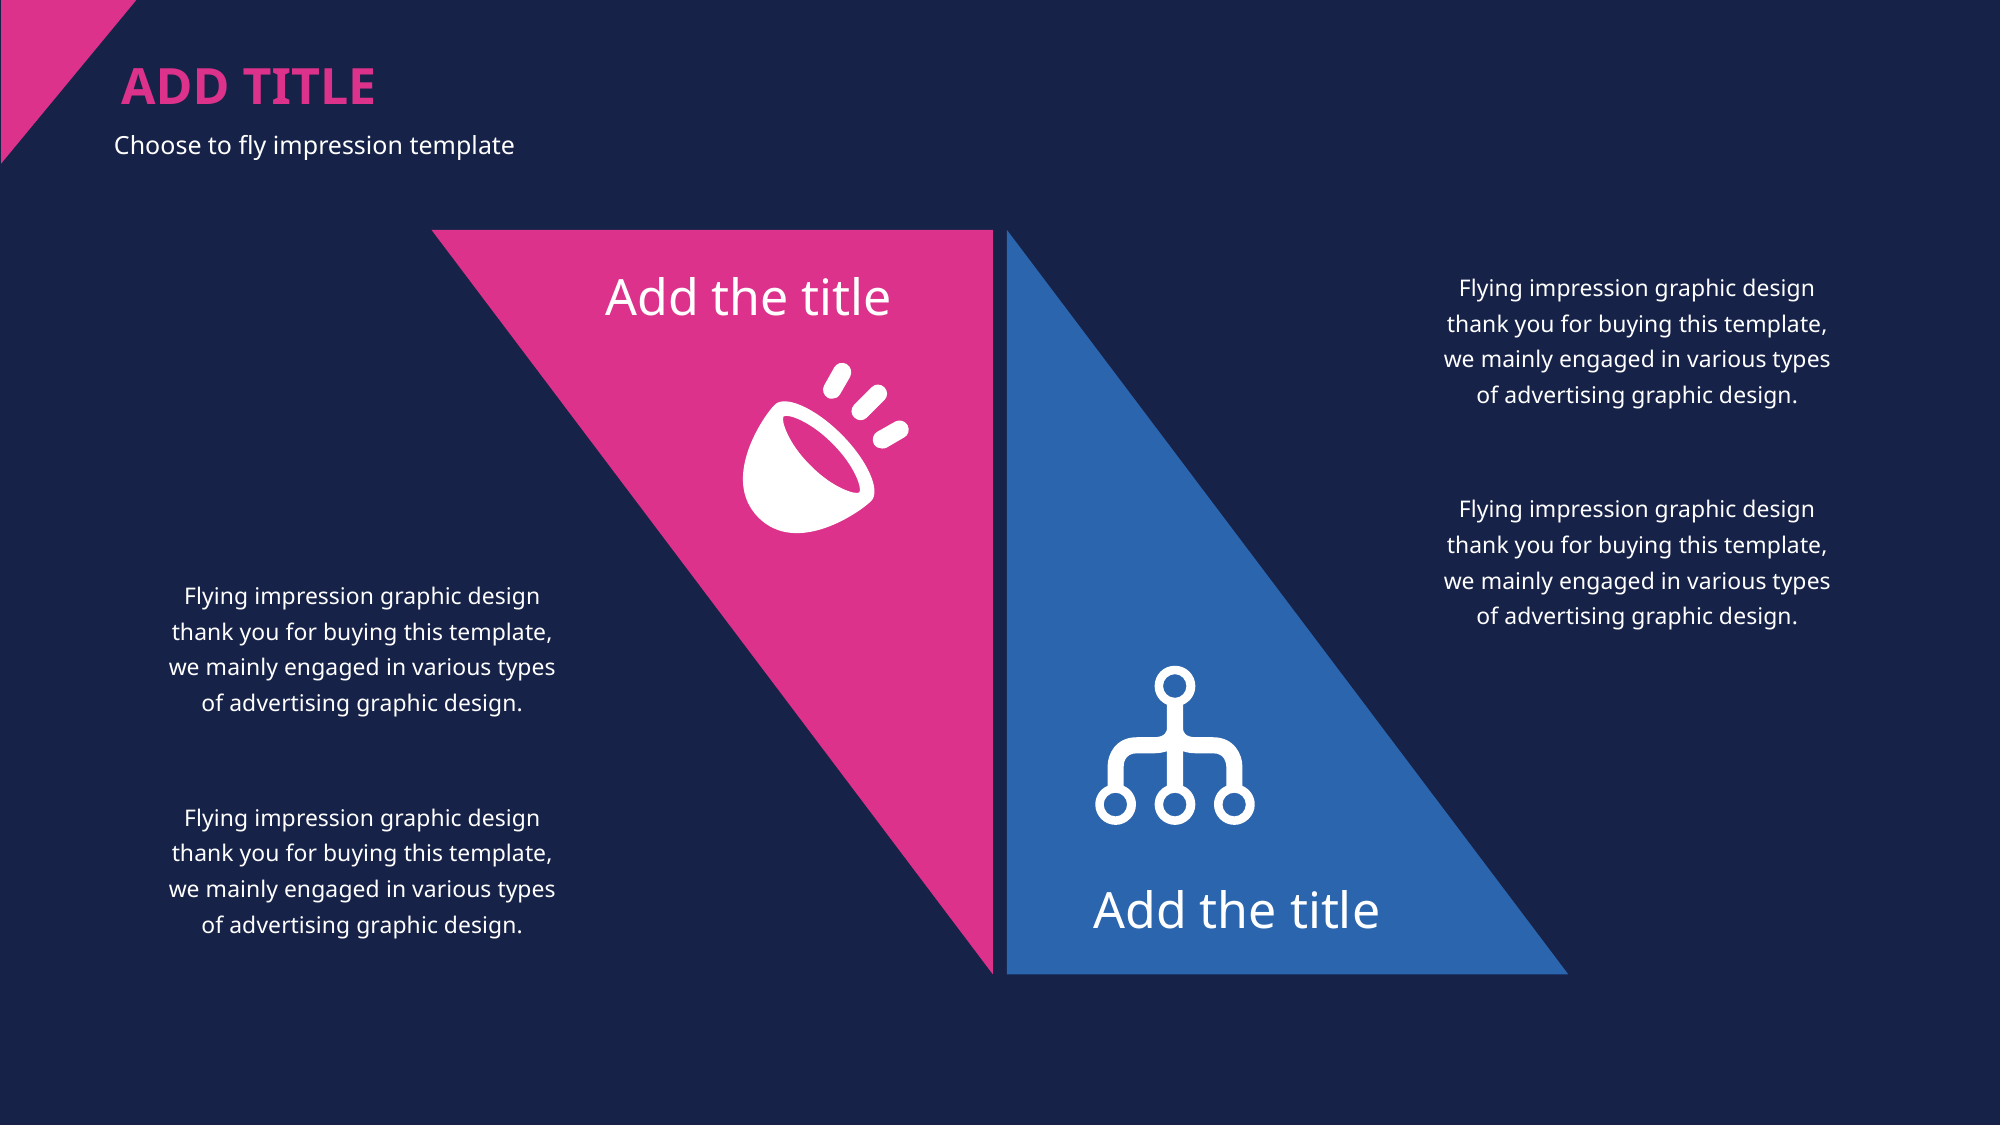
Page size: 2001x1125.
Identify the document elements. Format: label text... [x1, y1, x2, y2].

text_box [851, 384, 888, 421]
text_box [823, 362, 852, 399]
text_box [1005, 226, 1571, 976]
text_box [429, 228, 994, 978]
text_box Choose to fly impression template [99, 113, 624, 167]
text_box Flying impression graphic design thank you for buying this template, we mainly engaged in various types of advertising graphic design. [151, 566, 574, 724]
text_box Add the title [552, 257, 946, 333]
text_box Flying impression graphic design thank you for buying this template, we mainly engaged in various types of advertising graphic design. [151, 787, 574, 945]
text_box ADD TITLE [106, 46, 392, 113]
text_box Flying impression graphic design thank you for buying this template, we mainly engaged in various types of advertising graphic design. [1426, 257, 1849, 416]
text_box [1095, 665, 1255, 825]
text_box Add the title [1040, 870, 1434, 946]
text_box [872, 420, 909, 449]
text_box [0, 0, 138, 167]
text_box Flying impression graphic design thank you for buying this template, we mainly engaged in various types of advertising graphic design. [1426, 479, 1849, 637]
text_box [742, 401, 875, 534]
